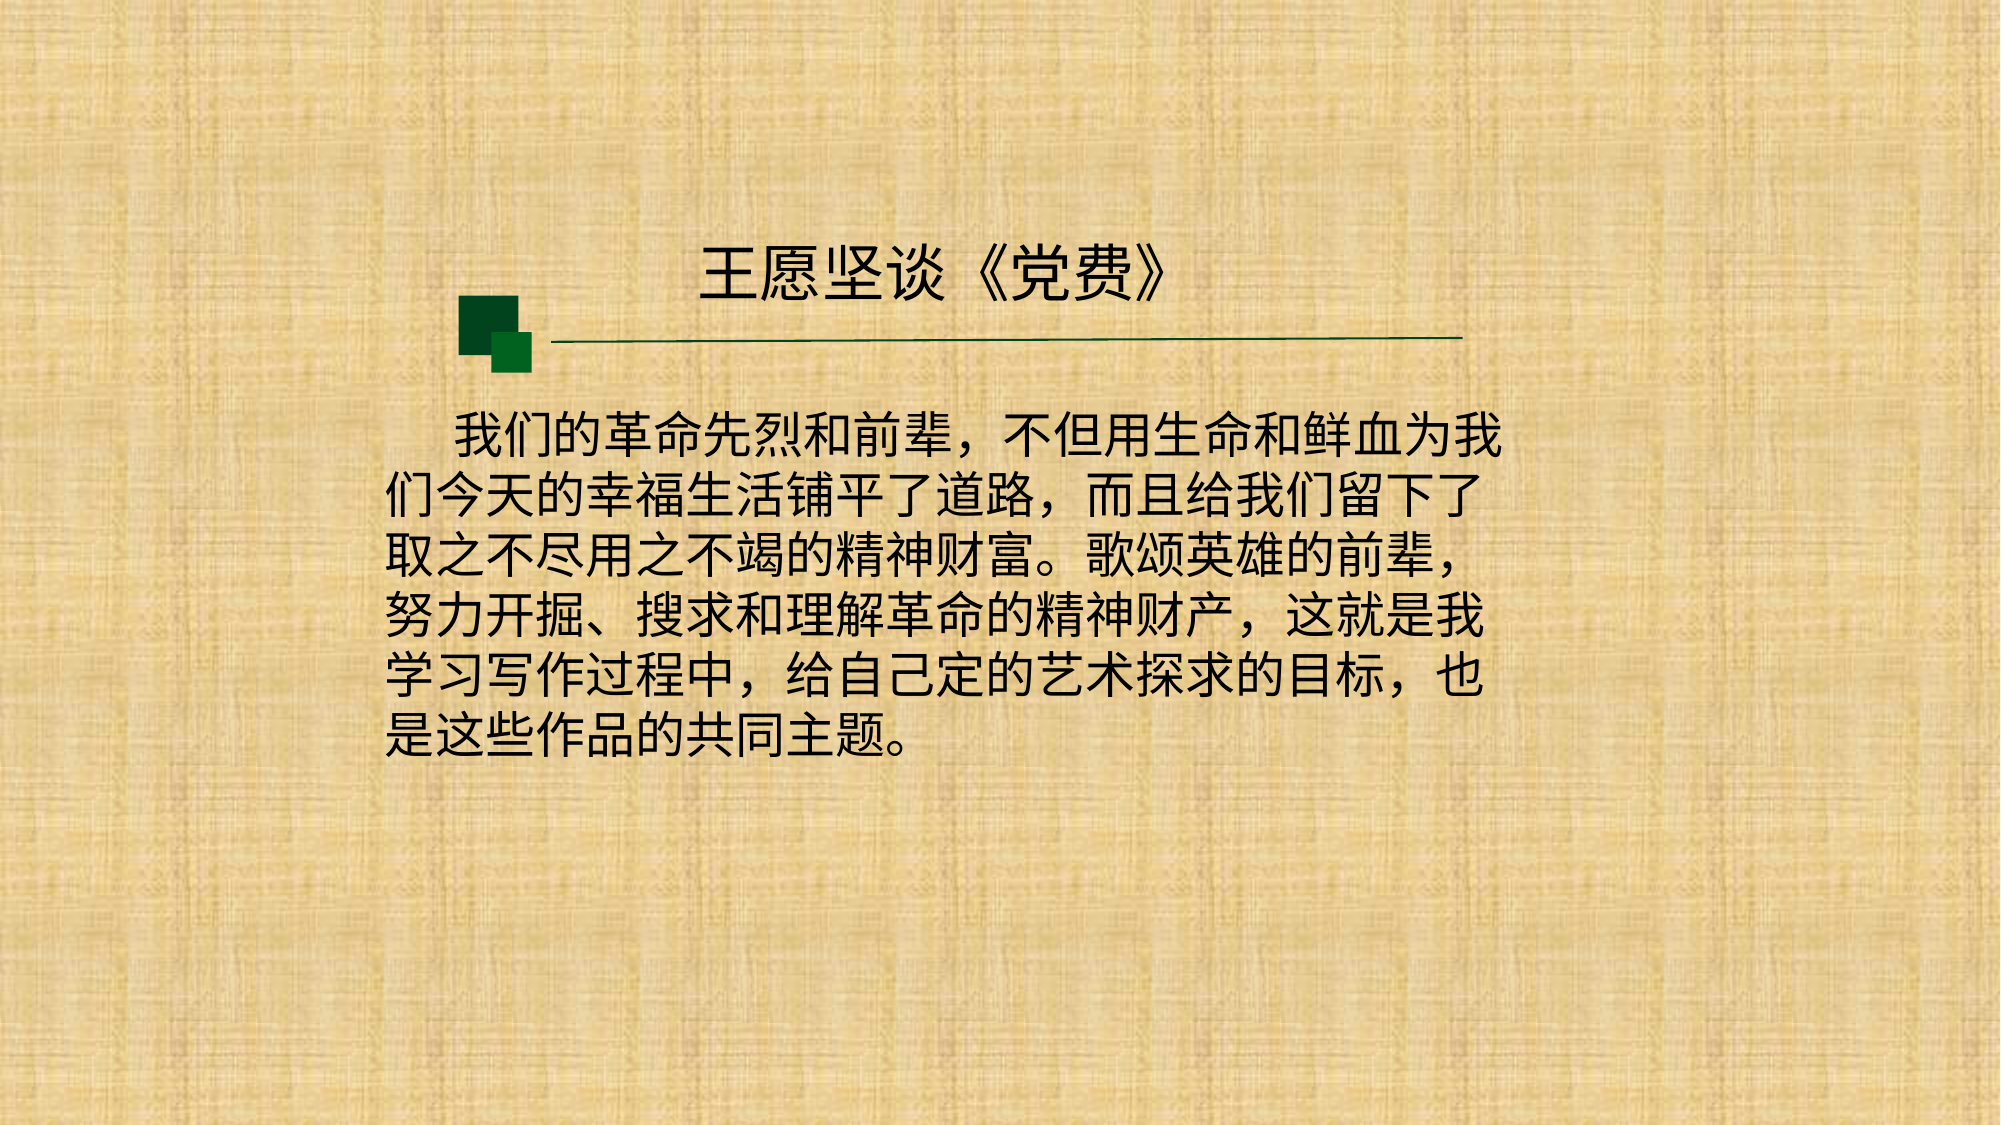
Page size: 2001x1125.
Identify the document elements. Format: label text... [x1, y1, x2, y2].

picture [0, 0, 2001, 1125]
text_box 我们的革命先烈和前辈，不但用生命和鲜血为我们今天的幸福生活铺平了道路，而且给我们留下了取之不尽用之不竭的精神财富。歌颂英雄的前辈，努力开掘、搜求和理解革命的精神财产，这就是我学习写作过程中，给自己定的艺术探求的目标，也是这些作品的共同主题。 [370, 396, 1542, 772]
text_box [551, 337, 1463, 342]
text_box 王愿坚谈《党费》 [491, 226, 1403, 317]
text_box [458, 295, 532, 373]
